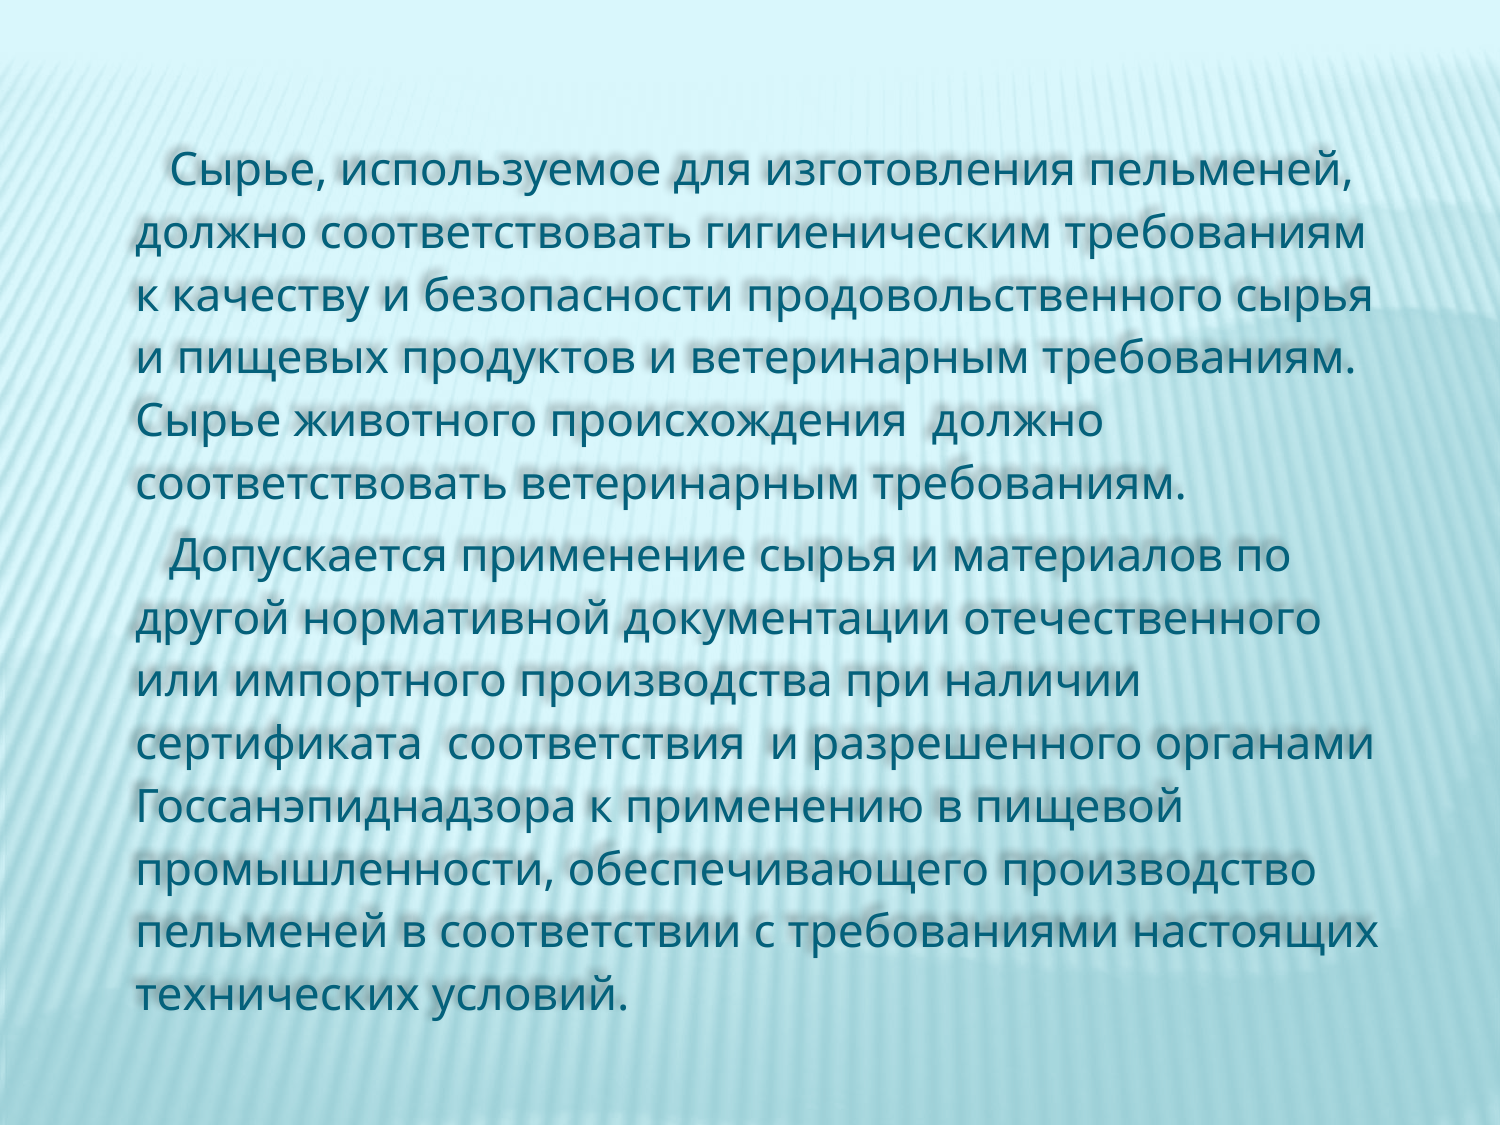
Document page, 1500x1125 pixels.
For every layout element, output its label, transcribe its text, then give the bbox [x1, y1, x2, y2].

list Сырье, используемое для изготовления пельменей, должно соответствовать гигиеническим требованиям к качеству и безопасности продовольственного сырья и пищевых продуктов и ветеринарным требованиям. Сырье животного происхождения должно соответствовать ветеринарным требованиям. Допускается применение сырья и материалов по другой нормативной документации отечественного или импортного производства при наличии сертификата соответствия и разрешенного органами Госсанэпиднадзора к применению в пищевой промышленности, обеспечивающего производство пельменей в соответствии с требованиями настоящих технических условий. [70, 128, 1395, 1067]
